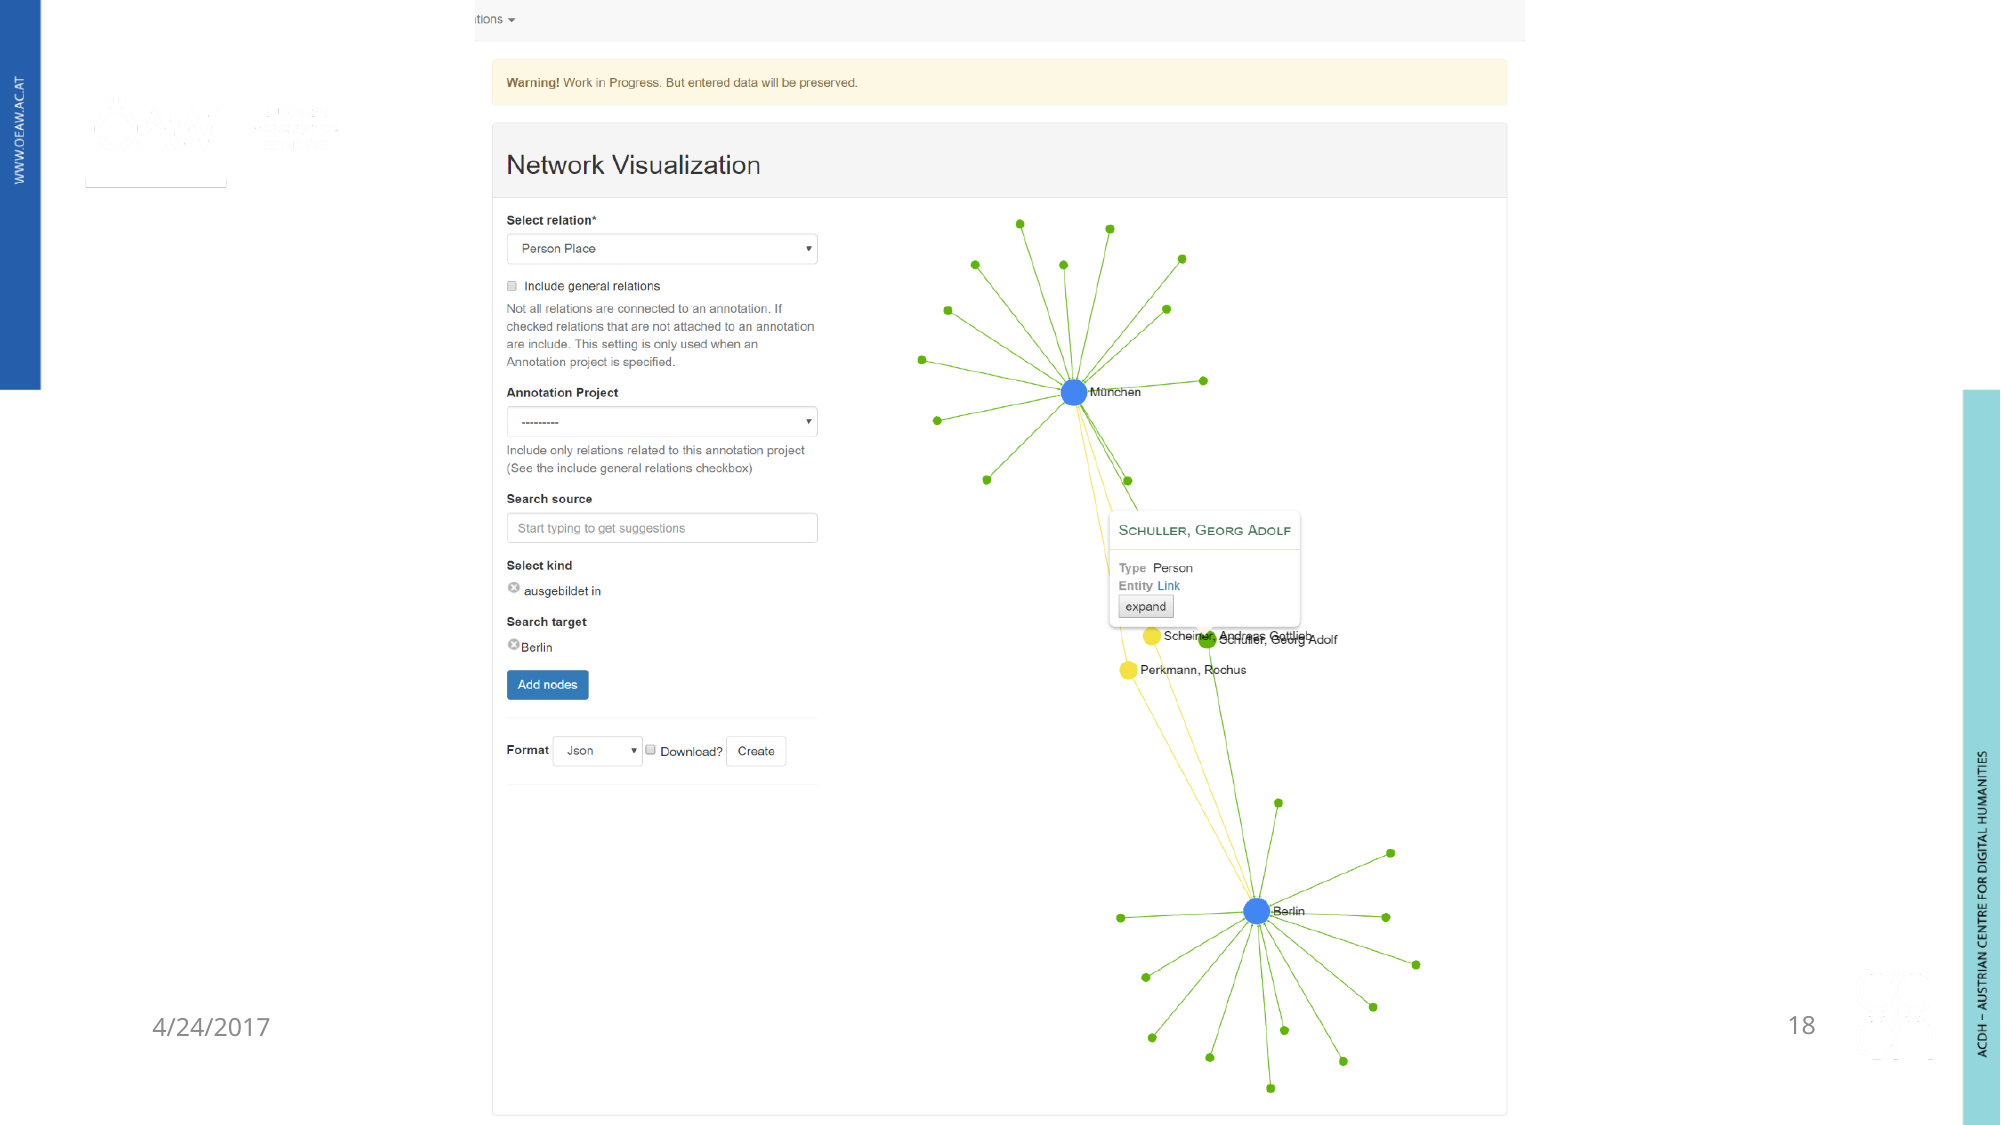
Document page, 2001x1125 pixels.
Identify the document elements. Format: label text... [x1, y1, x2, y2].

picture [0, 0, 2000, 1125]
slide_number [137, 996, 475, 1057]
slide_number 18 [1525, 996, 1831, 1057]
